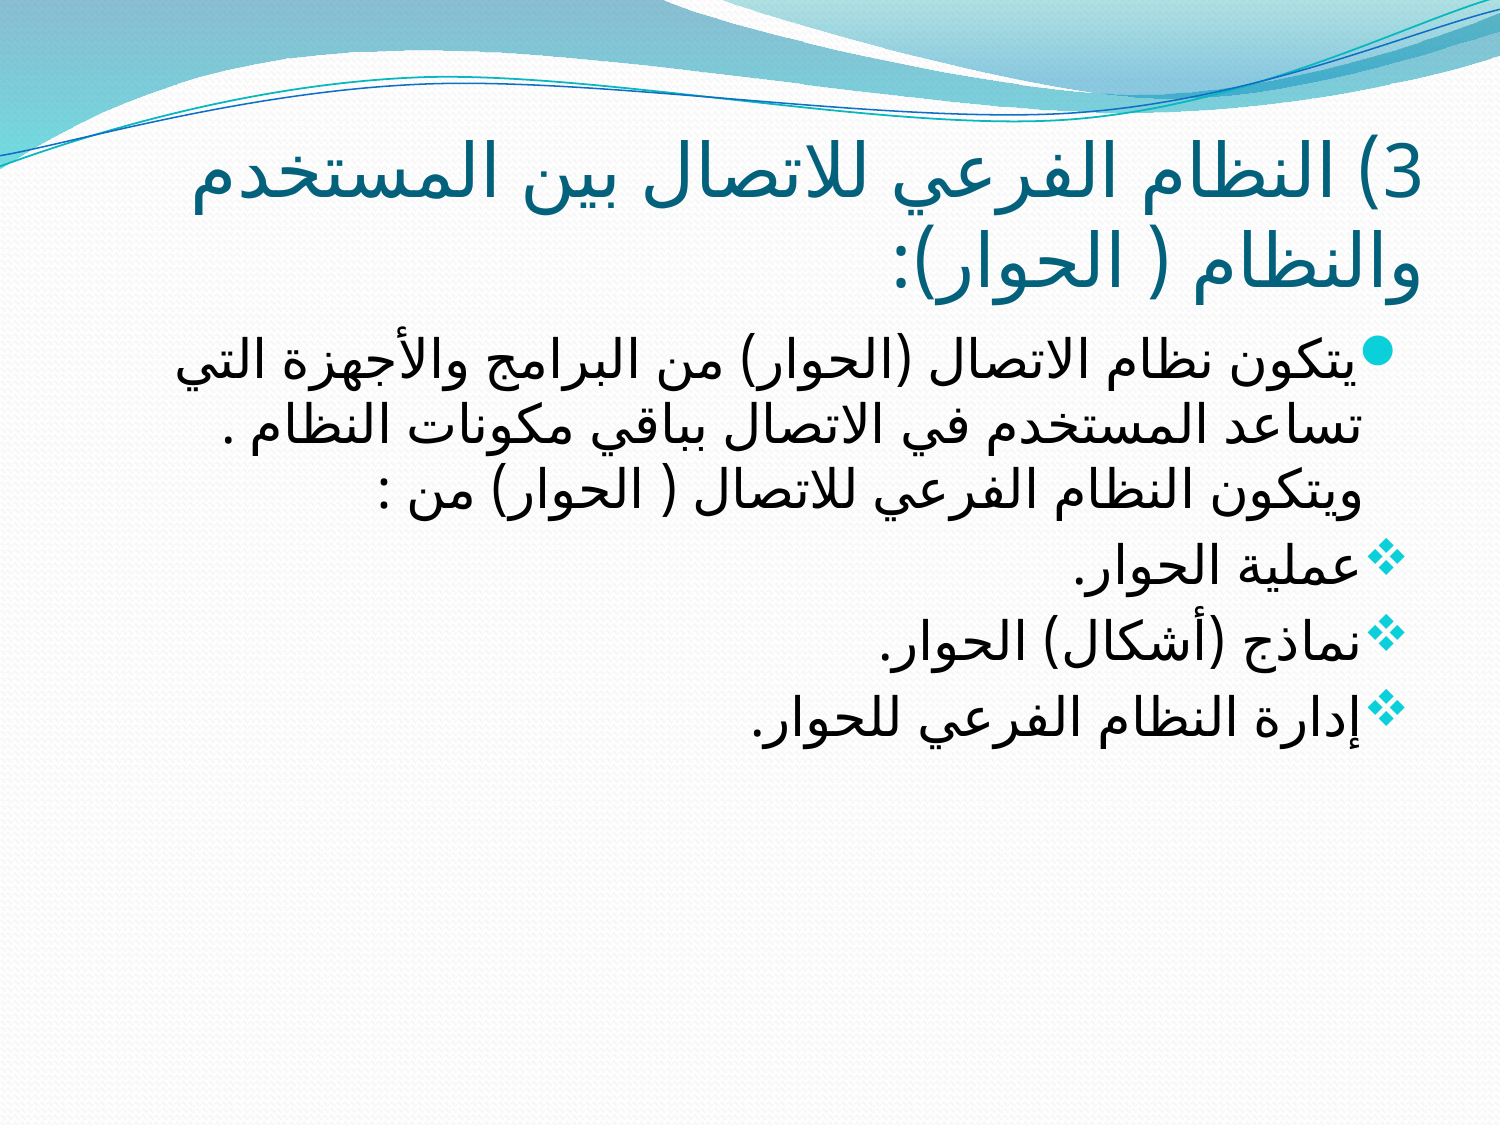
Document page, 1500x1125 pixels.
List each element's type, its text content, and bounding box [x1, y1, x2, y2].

list يتكون نظام الاتصال (الحوار) من البرامج والأجهزة التي تساعد المستخدم في الاتصال بباقي مكونات النظام . ويتكون النظام الفرعي للاتصال ( الحوار) من : عملية الحوار. نماذج (أشكال) الحوار. إدارة النظام الفرعي للحوار. [75, 317, 1425, 1038]
title 3) النظام الفرعي للاتصال بين المستخدم والنظام ( الحوار): [75, 115, 1425, 303]
